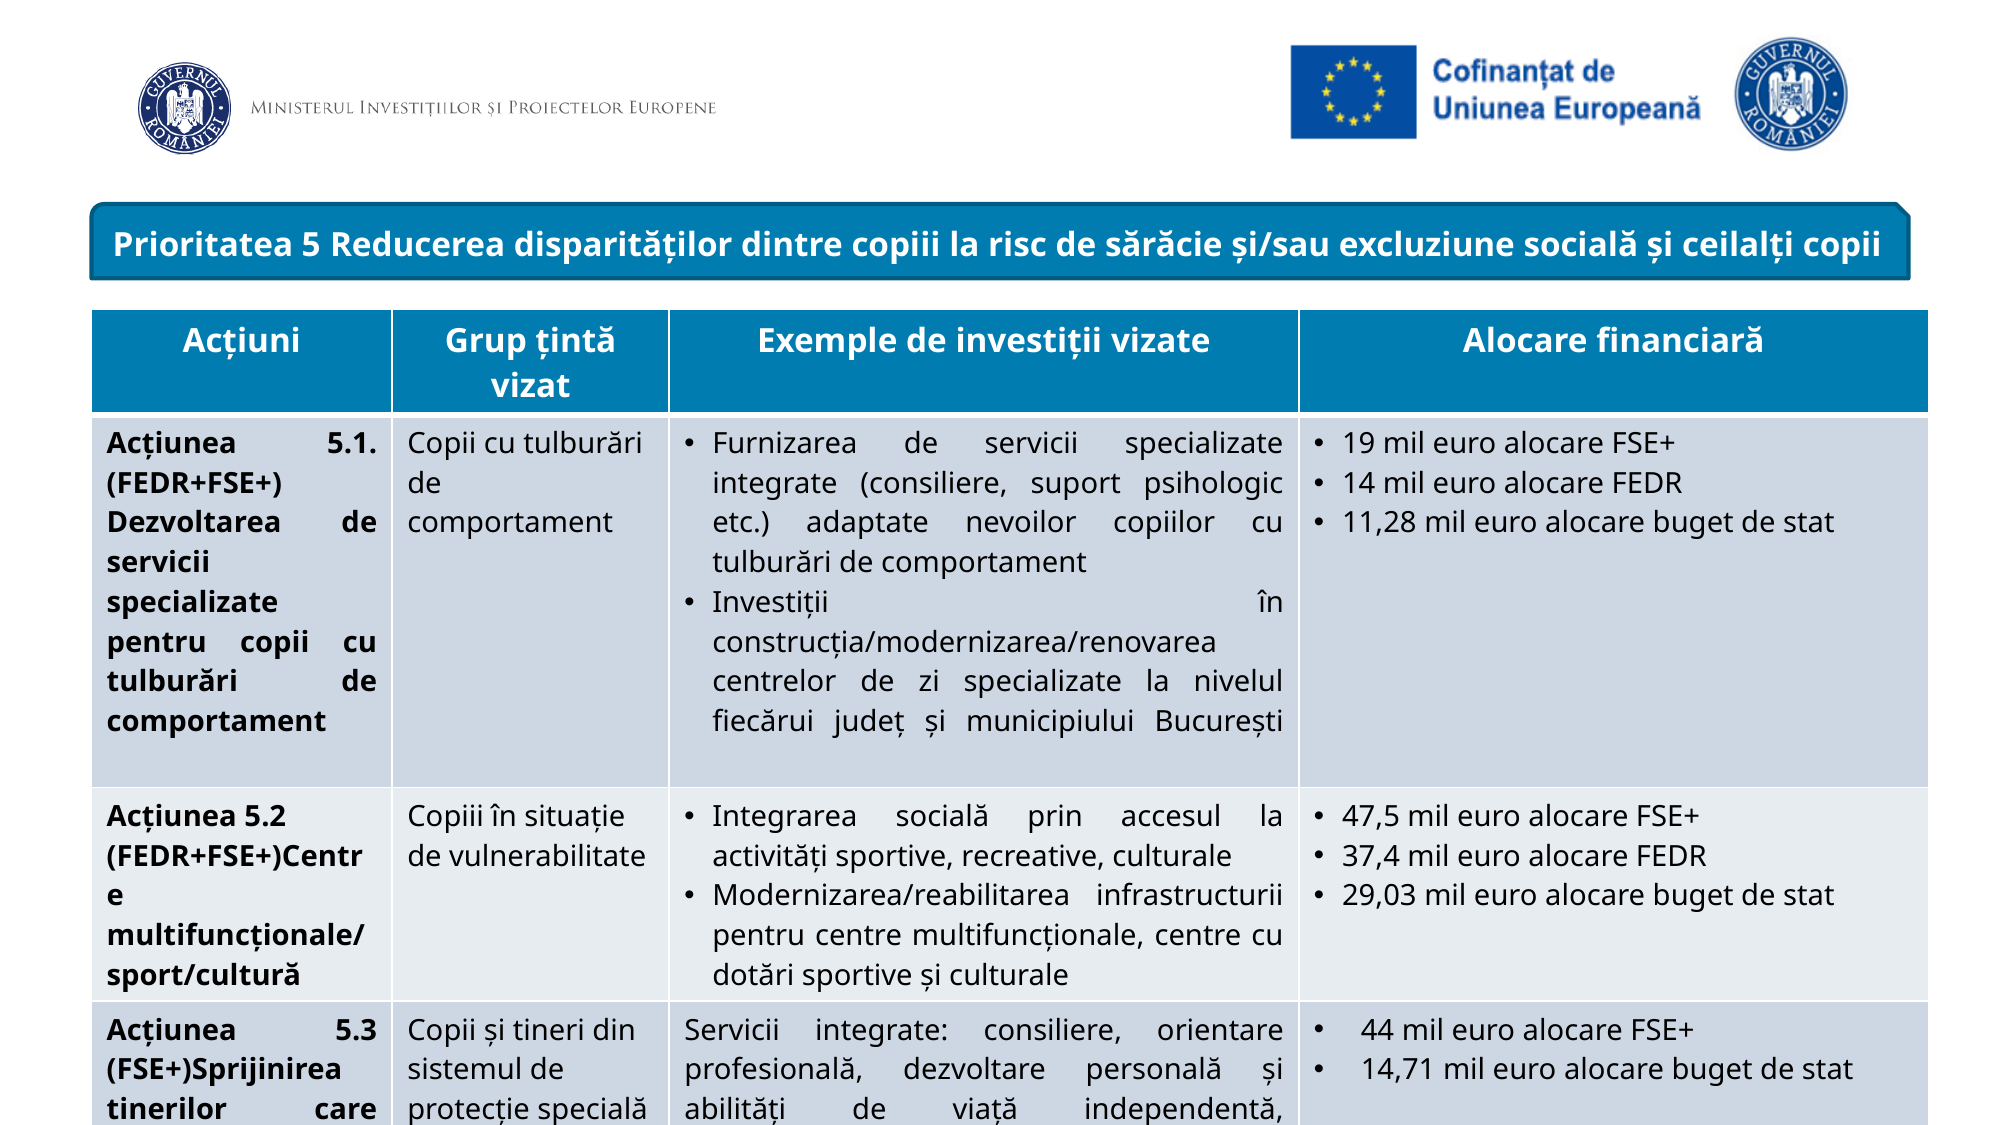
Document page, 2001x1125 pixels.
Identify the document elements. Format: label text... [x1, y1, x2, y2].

table_cell 19 mil euro alocare FSE+ 14 mil euro alocare FEDR 11,28 mil euro alocare buget de stat [1300, 418, 1928, 787]
table_cell Furnizarea de servicii specializate integrate (consiliere, suport psihologic etc.) adaptate nevoilor copiilor cu tulburări de comportament Investiții în construcția/modernizarea/renovarea centrelor de zi specializate la nivelul fiecărui județ și municipiului București [670, 418, 1298, 787]
table_cell 44 mil euro alocare FSE+ 14,71 mil euro alocare buget de stat [1300, 1002, 1928, 1125]
table_cell Copii cu tulburări de comportament [393, 418, 668, 787]
table_header Alocare financiară [1300, 310, 1928, 412]
table_cell Acțiunea 5.2 (FEDR+FSE+)Centre multifuncționale/sport/cultură [92, 788, 391, 1000]
table_cell Integrarea socială prin accesul la activități sportive, recreative, culturale Modernizarea/reabilitarea infrastructurii pentru centre multifuncționale, centre cu dotări sportive și culturale [670, 788, 1298, 1000]
picture [1250, 0, 1867, 199]
table_cell Servicii integrate: consiliere, orientare profesională, dezvoltare personală și abilități de viață independentă, monitorizare post-intervenție, sprijin pentru chirie și plata utilităților [670, 1002, 1298, 1125]
table_header Exemple de investiții vizate [670, 310, 1298, 412]
table_cell Acțiunea 5.3 (FSE+)Sprijinirea tinerilor care părăsesc/au părăsit sistemul de protecție specială [92, 1002, 391, 1125]
table_cell Copiii în situație de vulnerabilitate [393, 788, 668, 1000]
table_header Grup țintă vizat [393, 310, 668, 412]
table_cell Copii și tineri din sistemul de protecție specială [393, 1002, 668, 1125]
table_cell 47,5 mil euro alocare FSE+ 37,4 mil euro alocare FEDR 29,03 mil euro alocare buget de stat [1300, 788, 1928, 1000]
table_header Acțiuni [92, 310, 391, 412]
text_box Prioritatea 5 Reducerea disparităților dintre copiii la risc de sărăcie și/sau excluziune socială și ceilalți copii [89, 201, 1911, 281]
table_cell Acțiunea 5.1. (FEDR+FSE+) Dezvoltarea de servicii specializate pentru copii cu tulburări de comportament [92, 418, 391, 787]
picture [133, 57, 814, 156]
